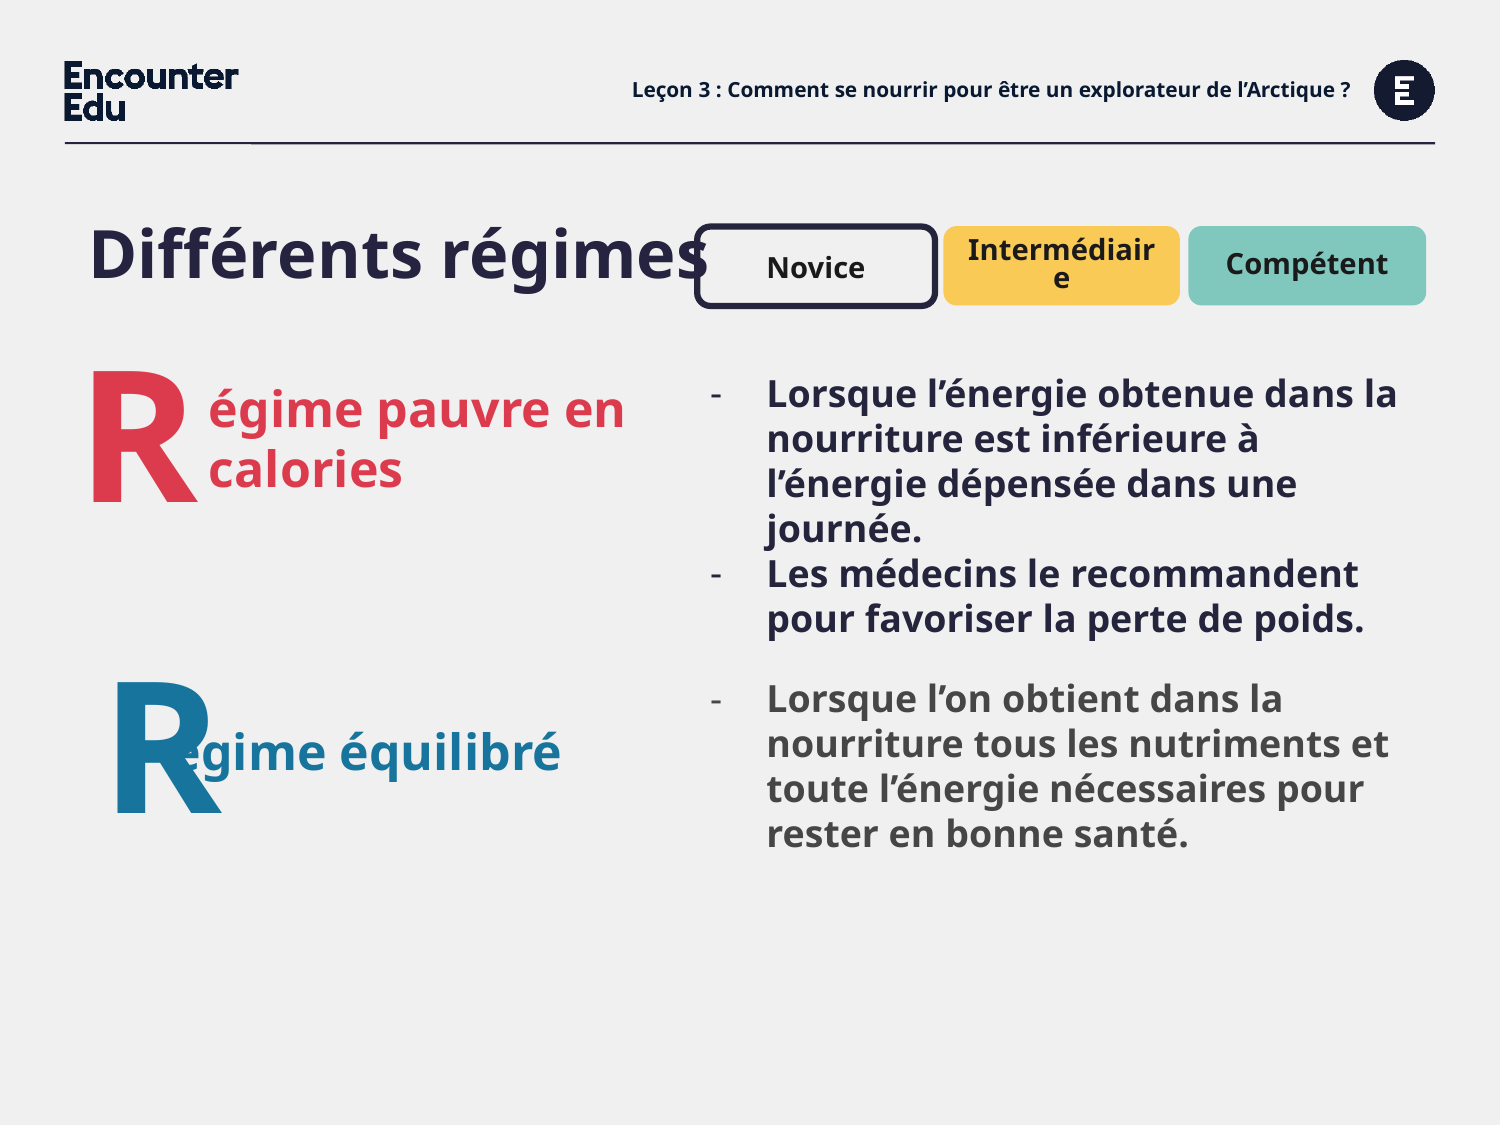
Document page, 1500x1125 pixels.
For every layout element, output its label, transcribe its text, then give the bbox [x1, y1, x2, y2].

text_box Lorsque l’on obtient dans la nourriture tous les nutriments et toute l’énergie nécessaires pour rester en bonne santé. [695, 667, 1427, 863]
text_box R [86, 622, 233, 858]
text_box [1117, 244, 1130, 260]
text_box Lorsque l’énergie obtenue dans la nourriture est inférieure à l’énergie dépensée dans une journée. Les médecins le recommandent pour favoriser la perte de poids. [695, 362, 1427, 648]
text_box Intermédiaire [1073, 238, 1086, 260]
text_box Différents régimes [80, 220, 949, 293]
text_box Compétent [1187, 225, 1428, 307]
text_box égime équilibré [156, 713, 578, 789]
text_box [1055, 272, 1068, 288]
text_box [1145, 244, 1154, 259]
text_box égime pauvre en calories [194, 370, 655, 505]
text_box Intermédiaire [1090, 238, 1104, 260]
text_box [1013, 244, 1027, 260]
picture [60, 59, 243, 122]
text_box Novice [696, 293, 936, 307]
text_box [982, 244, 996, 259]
title Leçon 3 : Comment se nourrir pour être un explorateur de l’Arctique ? [583, 67, 1359, 114]
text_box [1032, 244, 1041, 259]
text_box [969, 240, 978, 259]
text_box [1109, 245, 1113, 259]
picture [1372, 58, 1436, 122]
text_box Intermédiaire [1045, 244, 1068, 259]
text_box R [63, 312, 220, 547]
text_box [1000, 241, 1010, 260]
